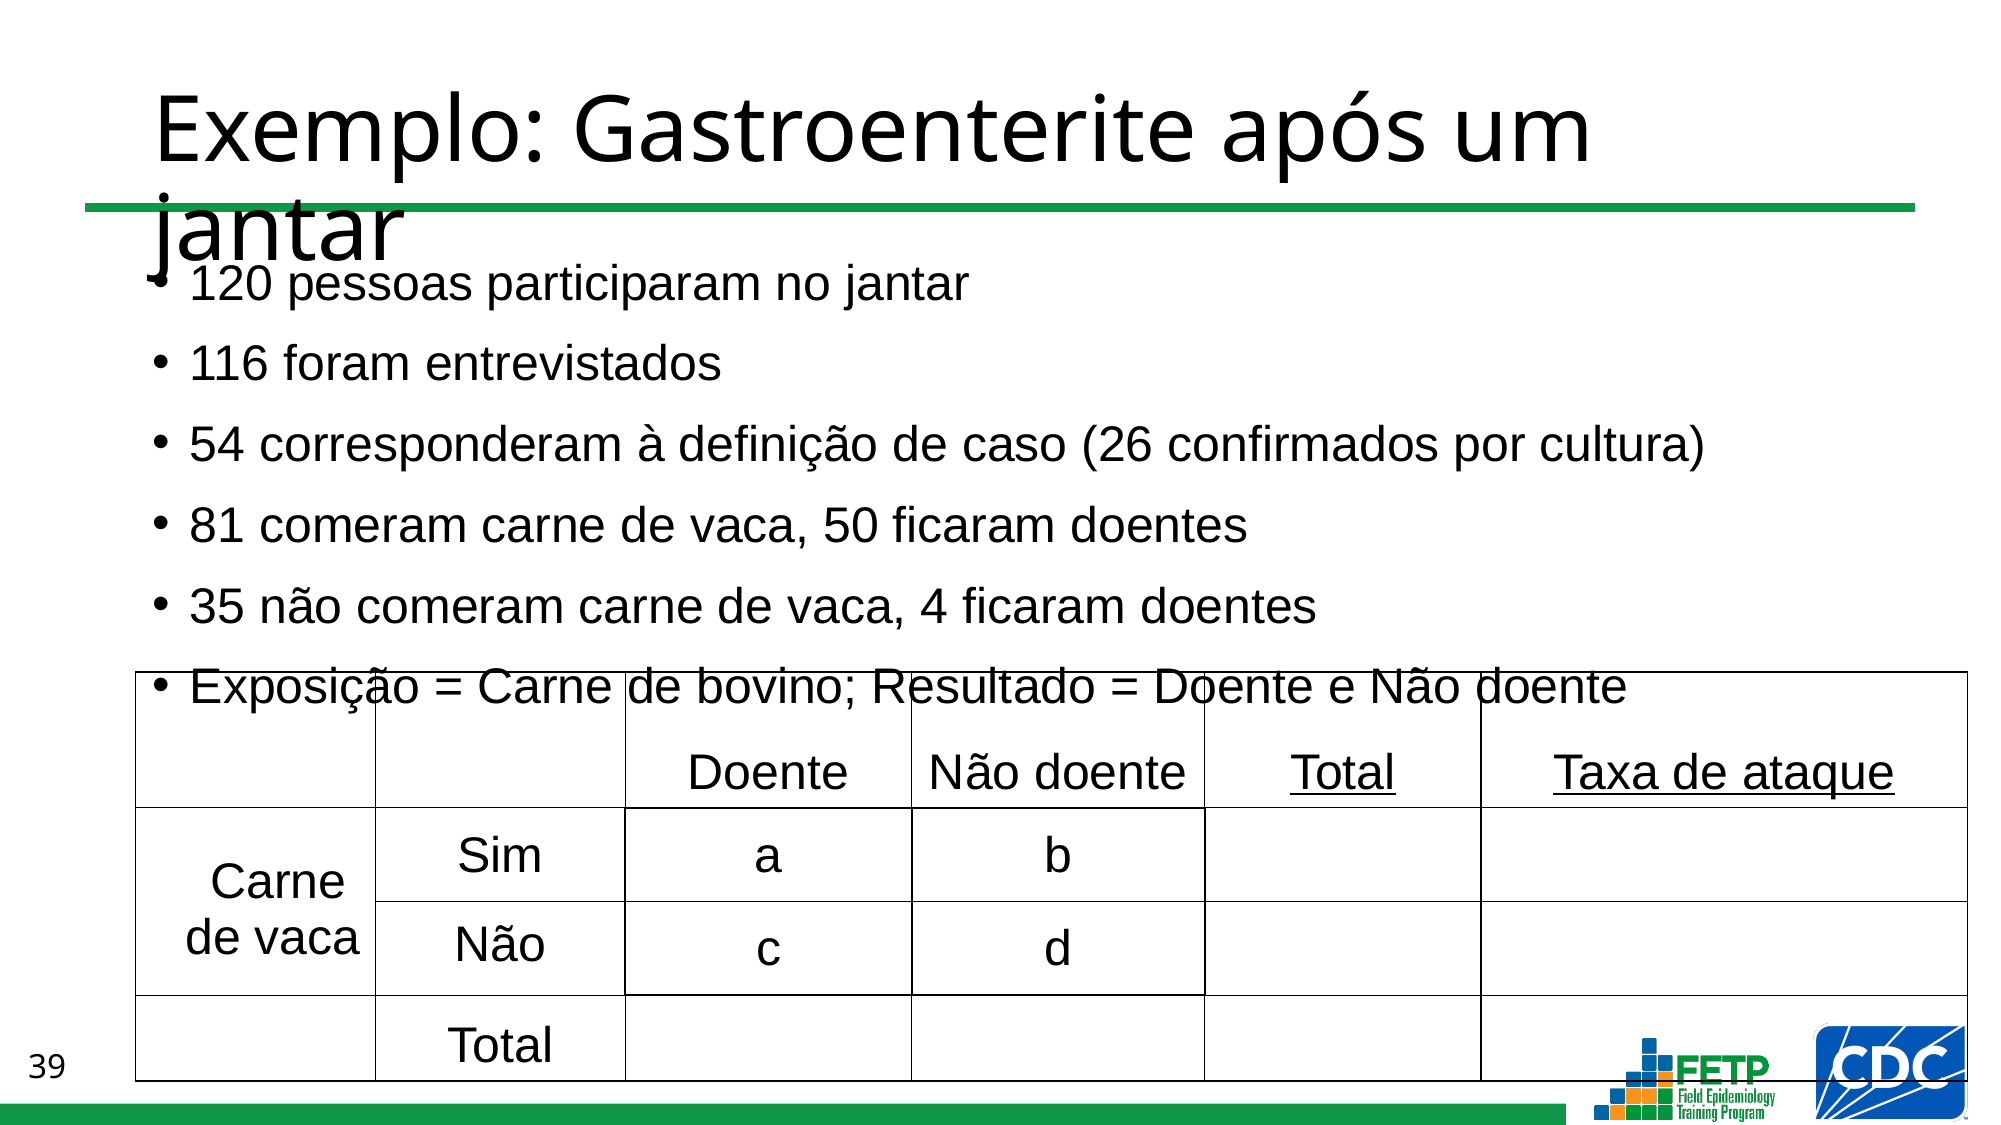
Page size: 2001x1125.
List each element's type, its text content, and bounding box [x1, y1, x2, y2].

picture [1813, 1082, 1968, 1122]
table_cell a [626, 809, 911, 901]
table_header [376, 673, 625, 807]
table_header Total [1205, 673, 1480, 807]
table_cell Não [376, 902, 624, 995]
table_cell [136, 996, 375, 1080]
table_cell Carne de vaca [136, 808, 375, 995]
table_cell [626, 996, 911, 1080]
table_cell c [626, 902, 911, 994]
table_cell b [913, 809, 1204, 901]
table_cell d [913, 902, 1204, 994]
table_header [136, 673, 375, 807]
picture [1594, 1082, 1775, 1122]
title Exemplo: Gastroenterite após um jantar [137, 75, 1863, 207]
table_cell Sim [376, 808, 624, 901]
table_cell [1206, 808, 1480, 901]
table_cell [1482, 996, 1967, 1080]
table_cell [1205, 996, 1480, 1080]
list 120 pessoas participaram no jantar 116 foram entrevistados 54 corresponderam à definição de caso (26 confirmados por cultura) 81 comeram carne de vaca, 50 ficaram doentes 35 não comeram carne de vaca, 4 ficaram doentes Exposição = Carne de bovino; Resultado = Doente e Não doente [137, 242, 1863, 671]
table_cell [1206, 902, 1480, 995]
table_cell [912, 996, 1204, 1080]
table_cell [1482, 808, 1967, 901]
table_cell Total [376, 996, 625, 1080]
table_header Taxa de ataque [1482, 673, 1967, 807]
table_header Não doente [912, 673, 1204, 807]
table_header Doente [626, 673, 911, 807]
table_cell [1482, 902, 1967, 995]
